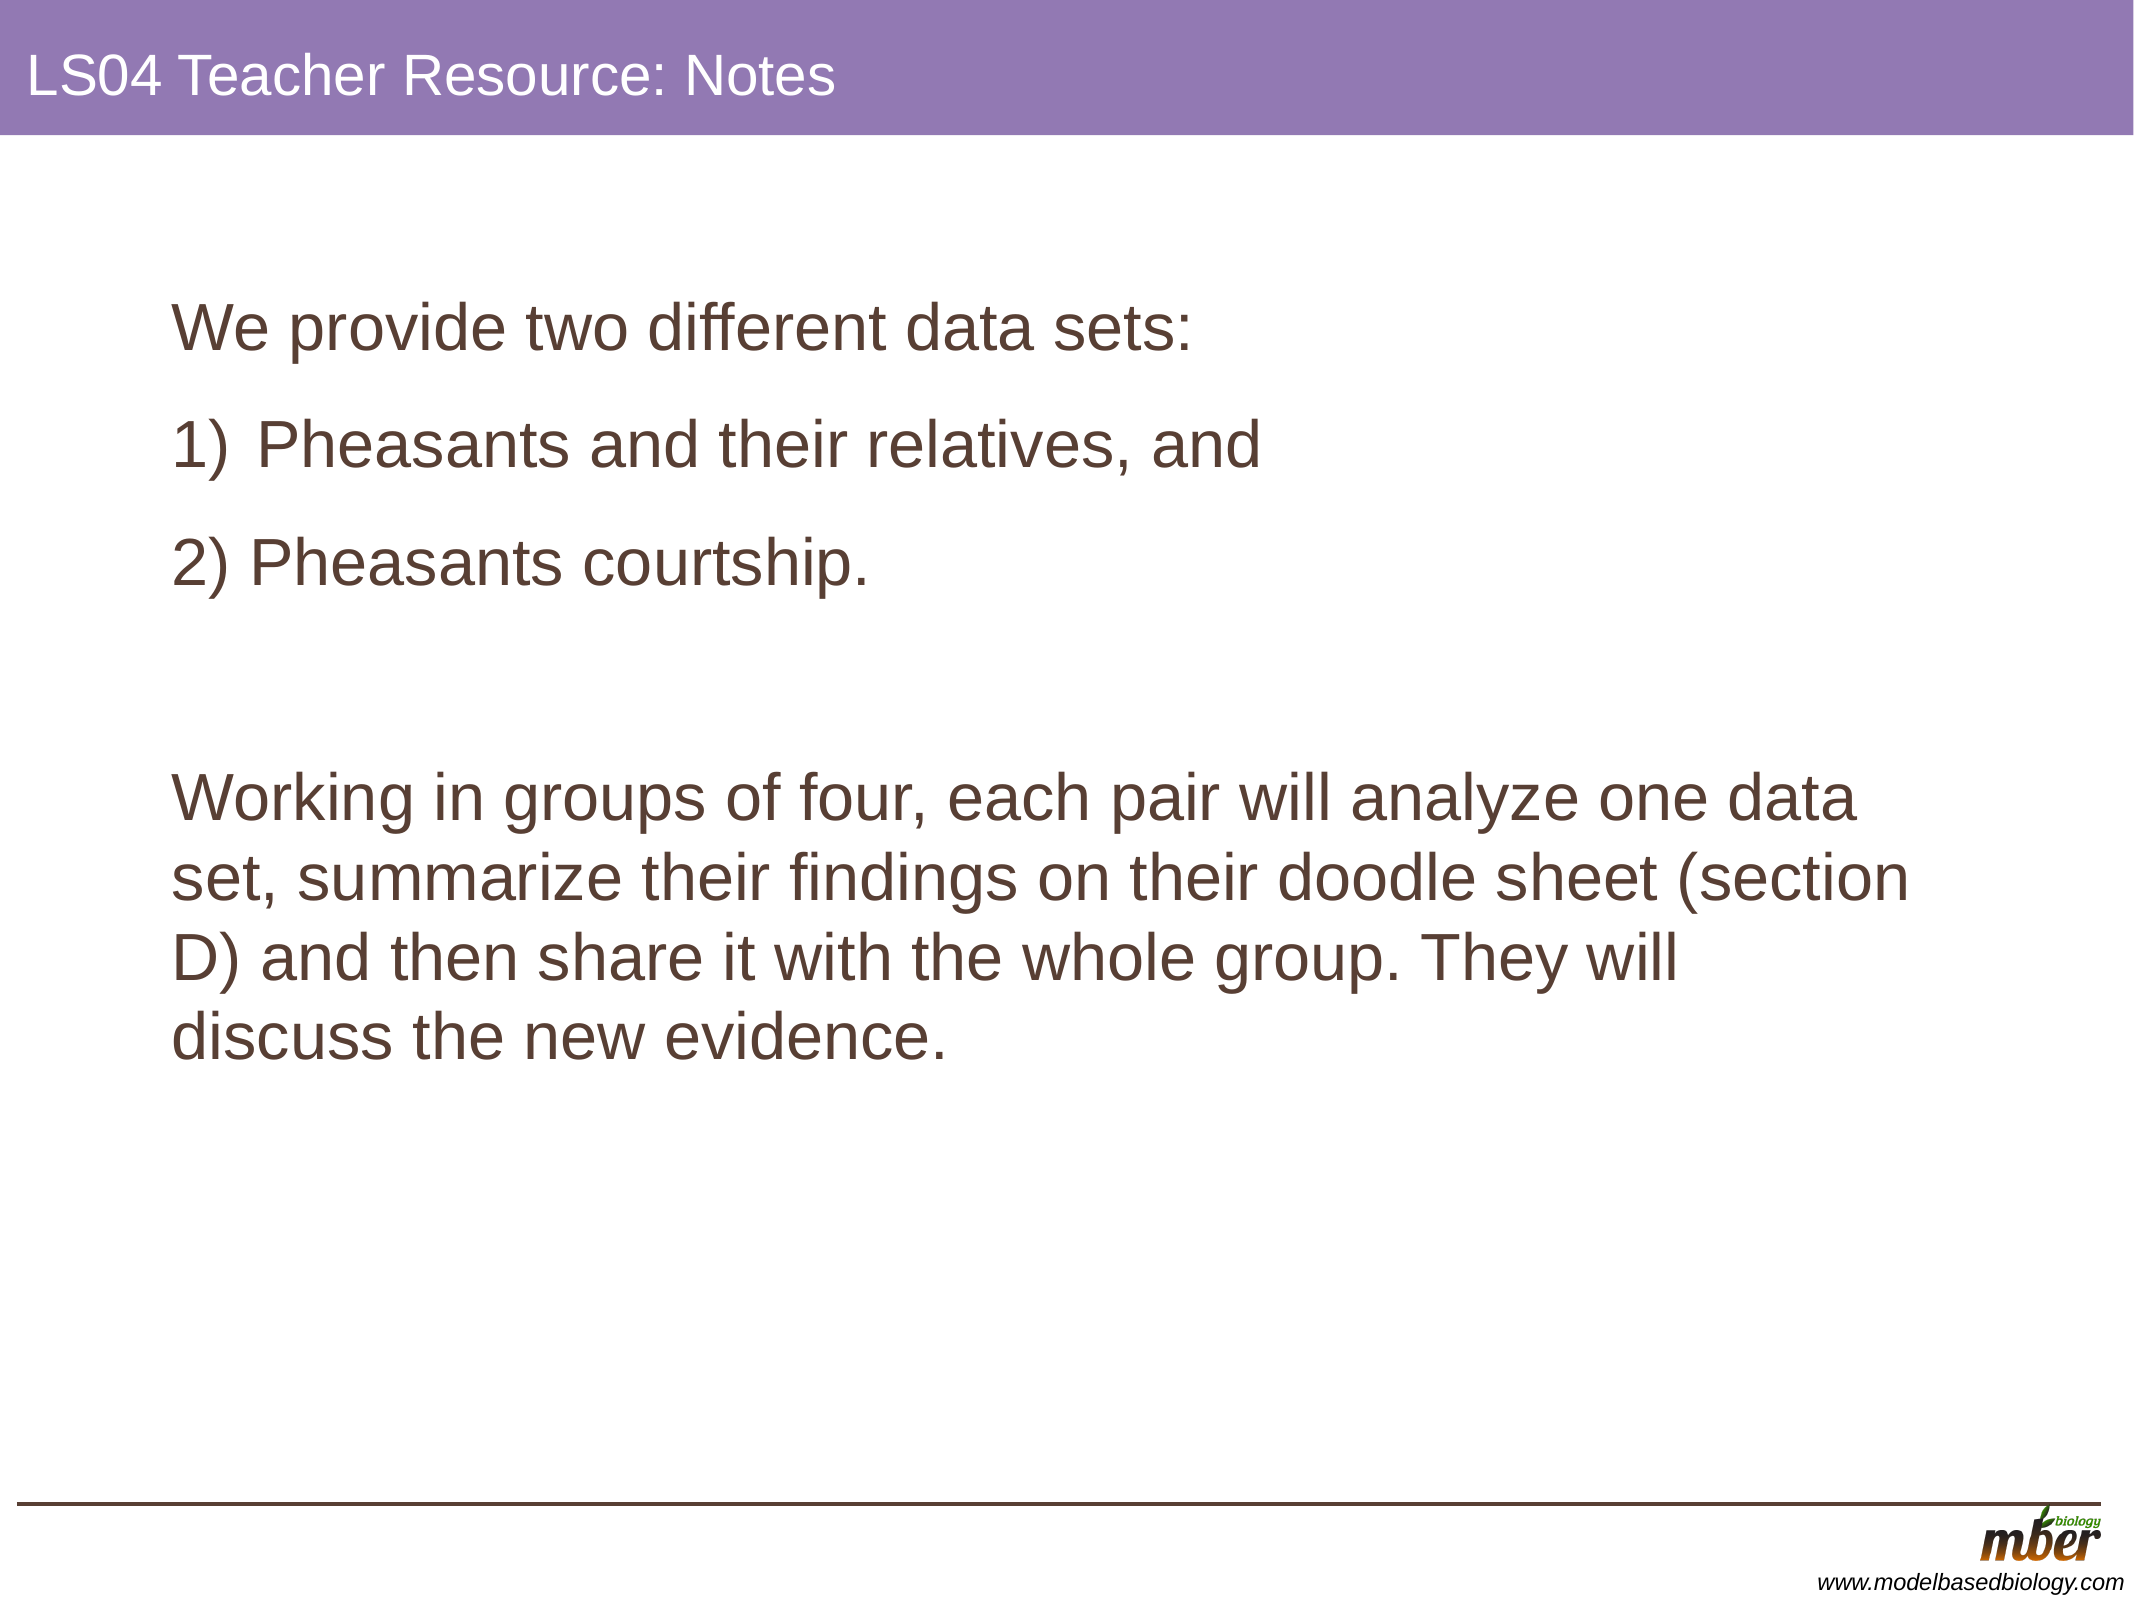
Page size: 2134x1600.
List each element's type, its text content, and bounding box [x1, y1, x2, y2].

title LS04 Teacher Resource: Notes [17, 31, 1736, 114]
picture [1980, 1504, 2101, 1561]
text_box We provide two different data sets: Pheasants and their relatives, and 2) Pheasants courtship. Working in groups of four, each pair will analyze one data set, summarize their findings on their doodle sheet (section D) and then share it with the whole group. They will discuss the new evidence. [163, 275, 1929, 1082]
